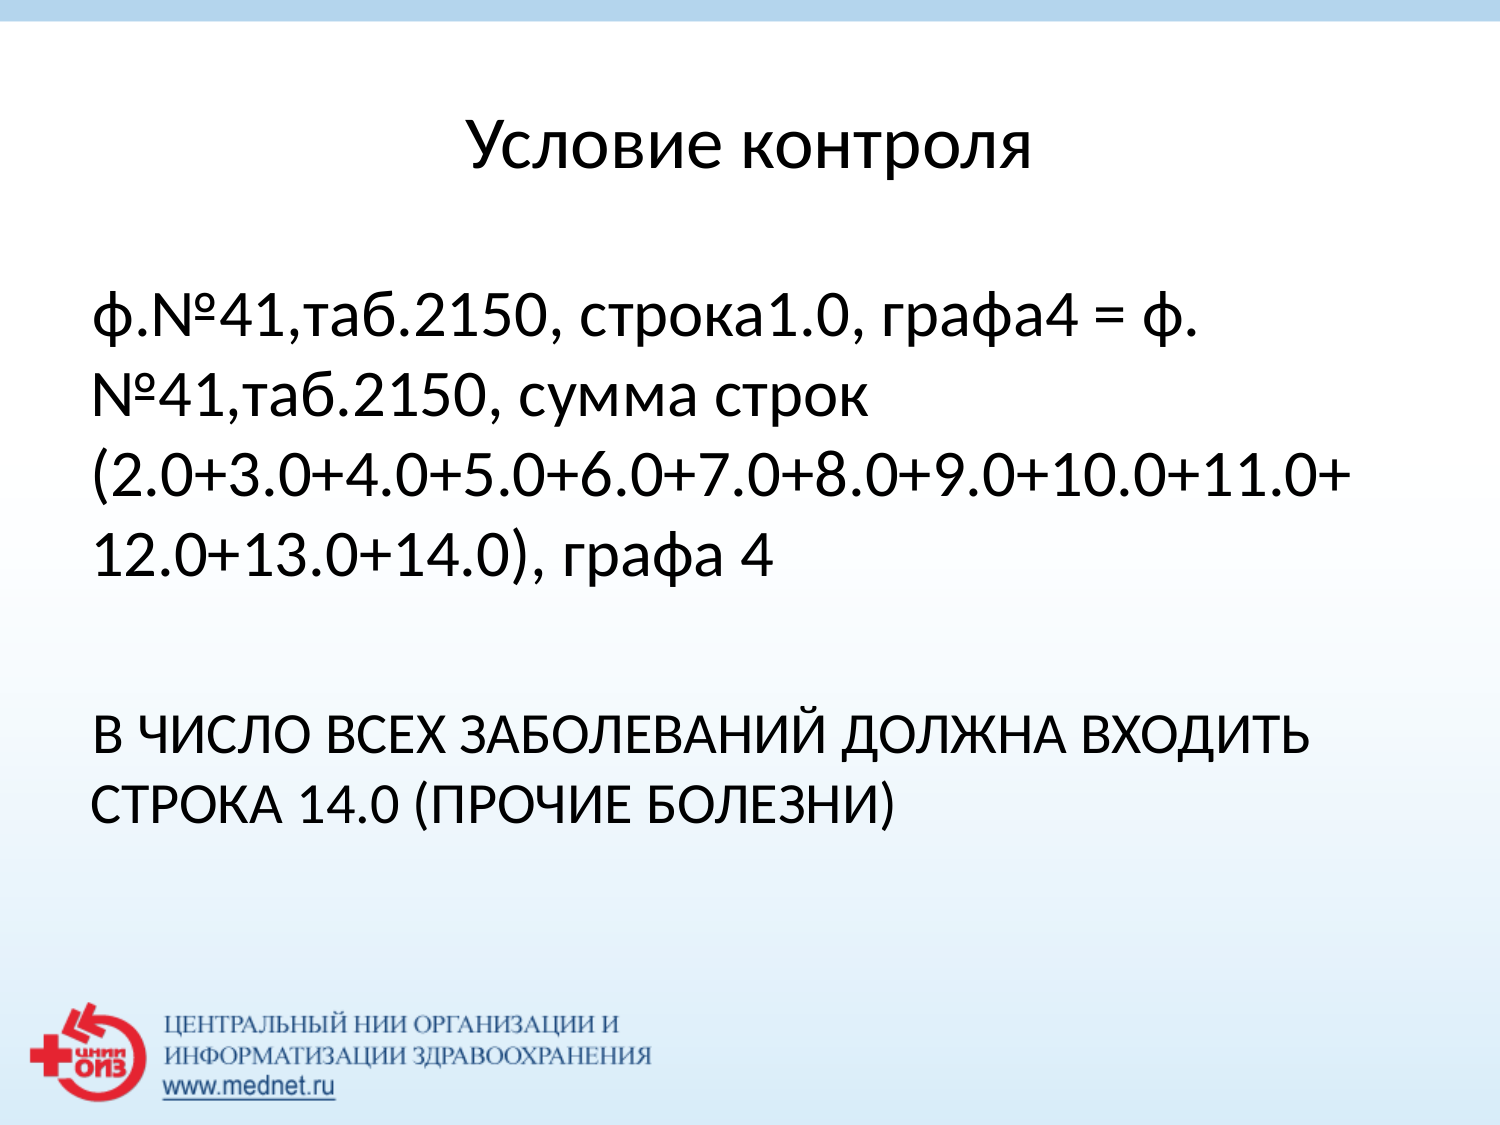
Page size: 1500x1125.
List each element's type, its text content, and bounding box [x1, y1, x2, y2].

picture [0, 0, 1500, 1125]
list ф.№41,таб.2150, строка1.0, графа4 = ф.№41,таб.2150, сумма строк (2.0+3.0+4.0+5.0+6.0+7.0+8.0+9.0+10.0+11.0+ 12.0+13.0+14.0), графа 4 В ЧИСЛО ВСЕХ ЗАБОЛЕВАНИЙ ДОЛЖНА ВХОДИТЬ СТРОКА 14.0 (ПРОЧИЕ БОЛЕЗНИ) [75, 262, 1425, 1005]
title Условие контроля [75, 45, 1425, 233]
